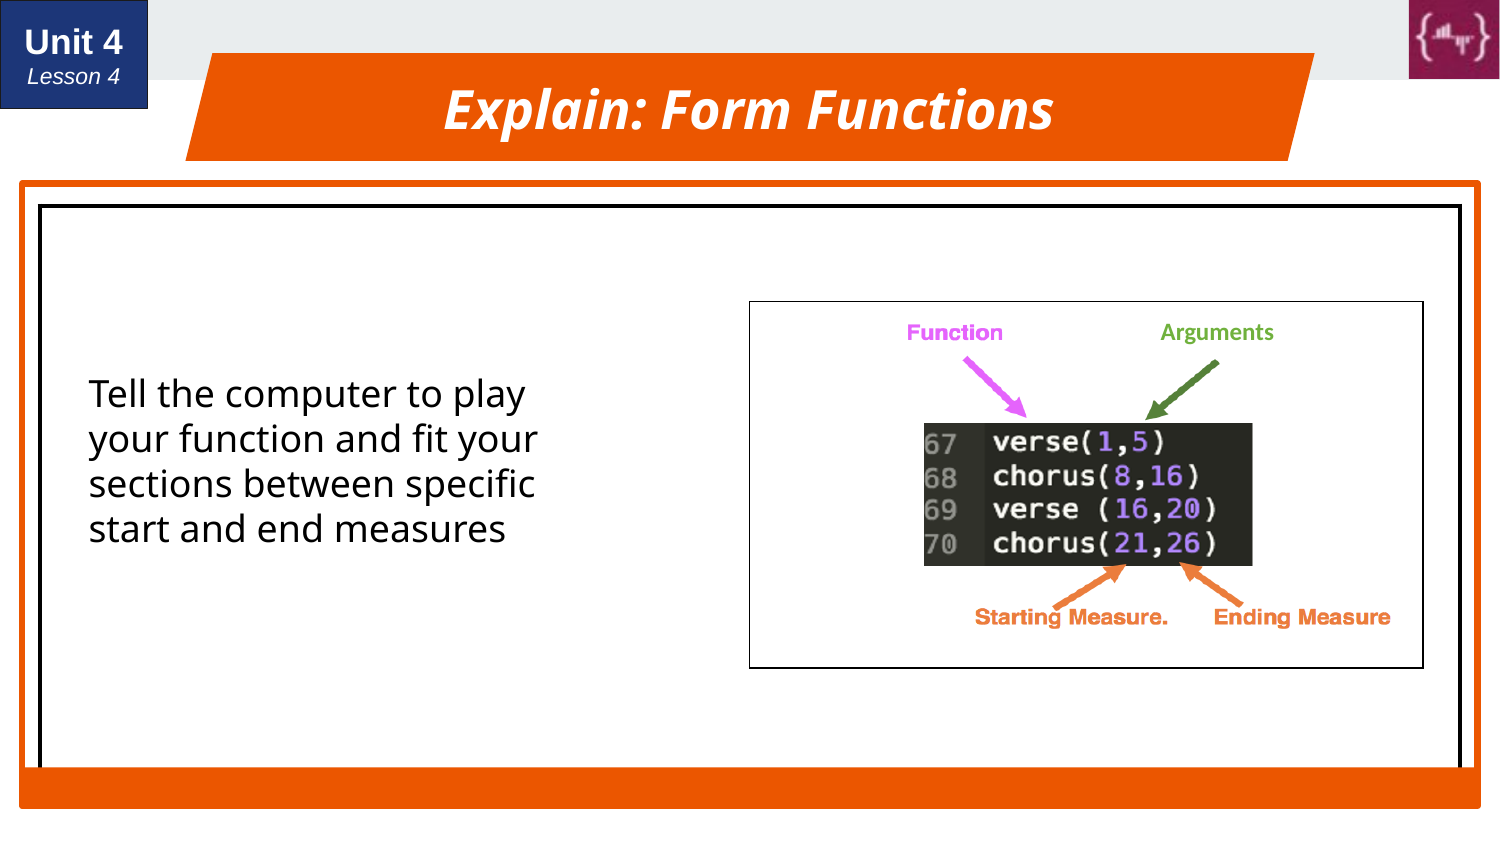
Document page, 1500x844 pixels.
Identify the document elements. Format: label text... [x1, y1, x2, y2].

picture [1408, 0, 1500, 79]
text_box Unit 4 Lesson 4 [0, 0, 148, 109]
text_box [185, 53, 1315, 161]
title Explain: Form Functions [221, 60, 1279, 155]
picture [25, 186, 1475, 804]
